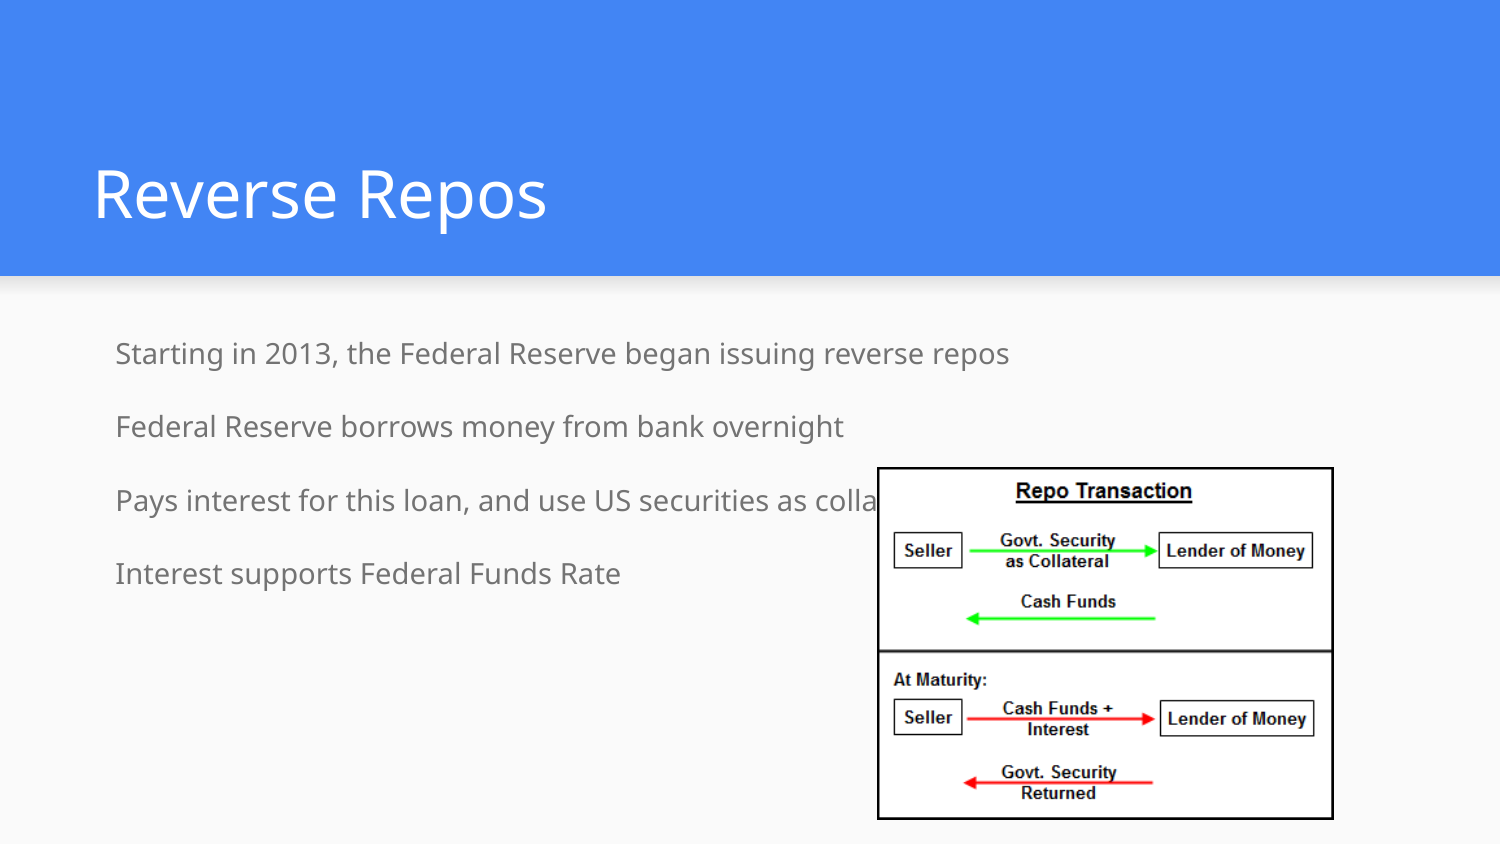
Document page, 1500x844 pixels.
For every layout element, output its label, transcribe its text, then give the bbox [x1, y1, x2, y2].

list Starting in 2013, the Federal Reserve began issuing reverse repos Federal Reserve borrows money from bank overnight Pays interest for this loan, and use US securities as collateral Interest supports Federal Funds Rate [77, 314, 1427, 760]
title Reverse Repos [77, 121, 1427, 248]
picture [876, 467, 1335, 820]
